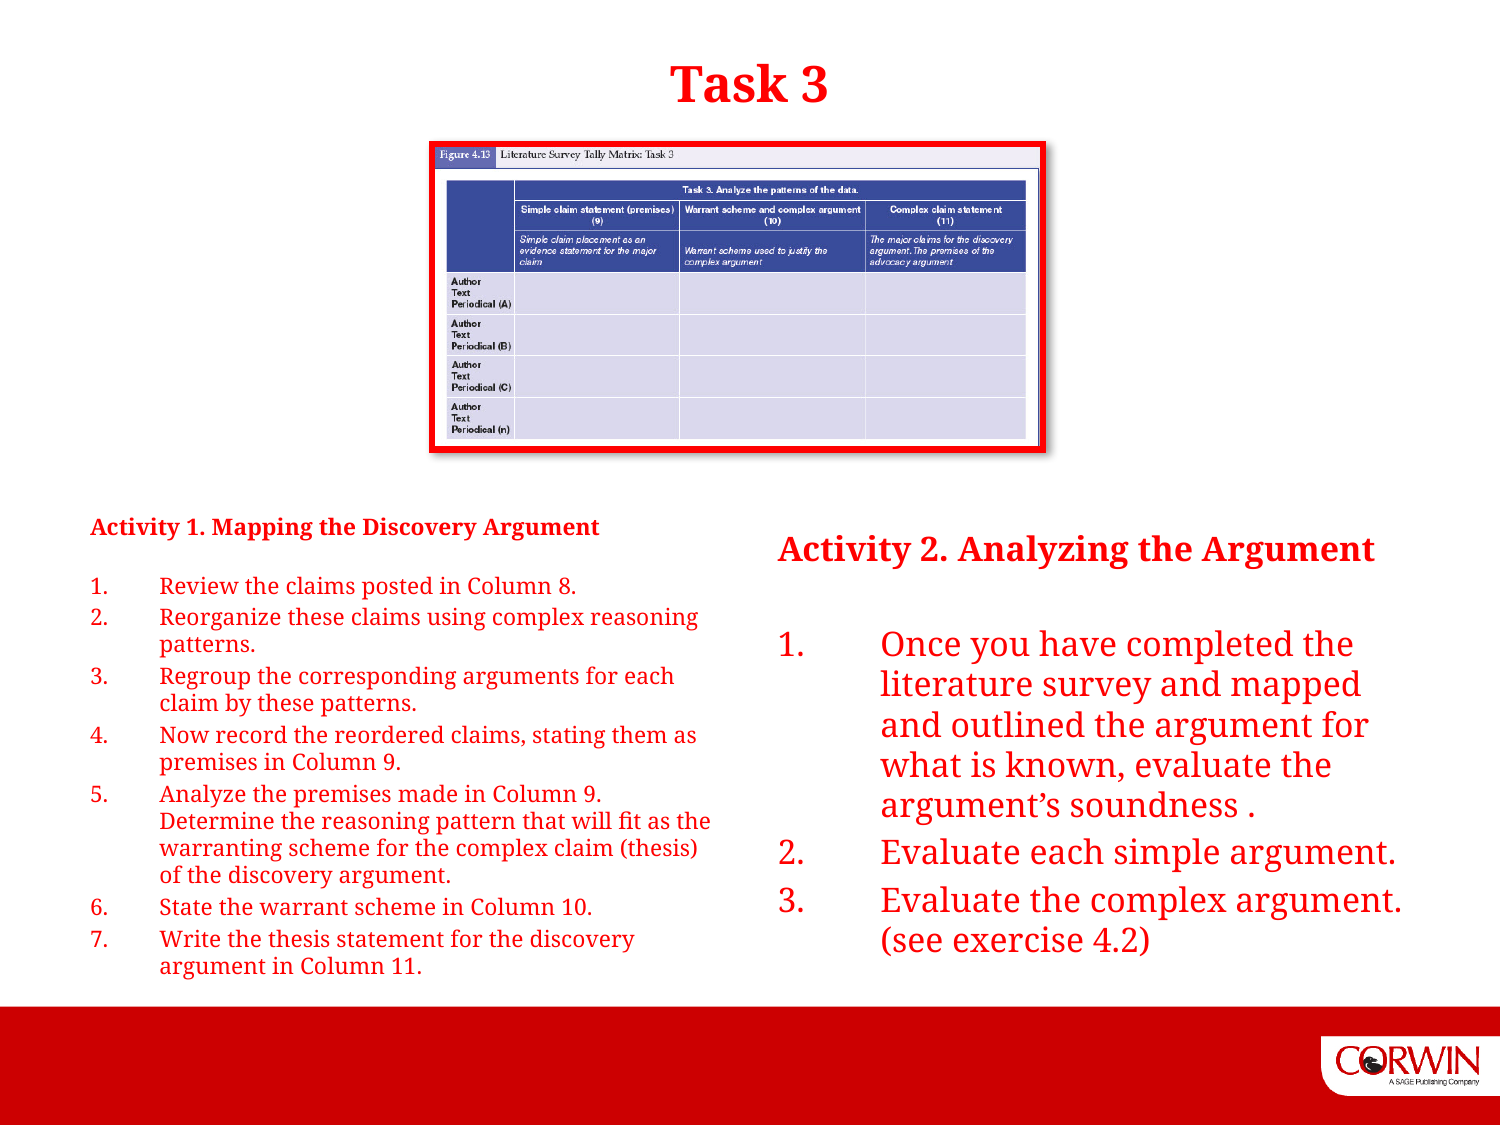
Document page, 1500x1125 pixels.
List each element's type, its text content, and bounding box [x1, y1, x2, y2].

list Activity 2. Analyzing the Argument Once you have completed the literature survey and mapped and outlined the argument for what is known, evaluate the argument’s soundness . Evaluate each simple argument. Evaluate the complex argument. (see exercise 4.2) [762, 473, 1425, 1005]
picture [0, 0, 1500, 1125]
list Activity 1. Mapping the Discovery Argument Review the claims posted in Column 8. Reorganize these claims using complex reasoning patterns. Regroup the corresponding arguments for each claim by these patterns. Now record the reordered claims, stating them as premises in Column 9. Analyze the premises made in Column 9. Determine the reasoning pattern that will fit as the warranting scheme for the complex claim (thesis) of the discovery argument. State the warrant scheme in Column 10. Write the thesis statement for the discovery argument in Column 11. [75, 473, 738, 1005]
title Task 3 [75, 45, 1425, 121]
